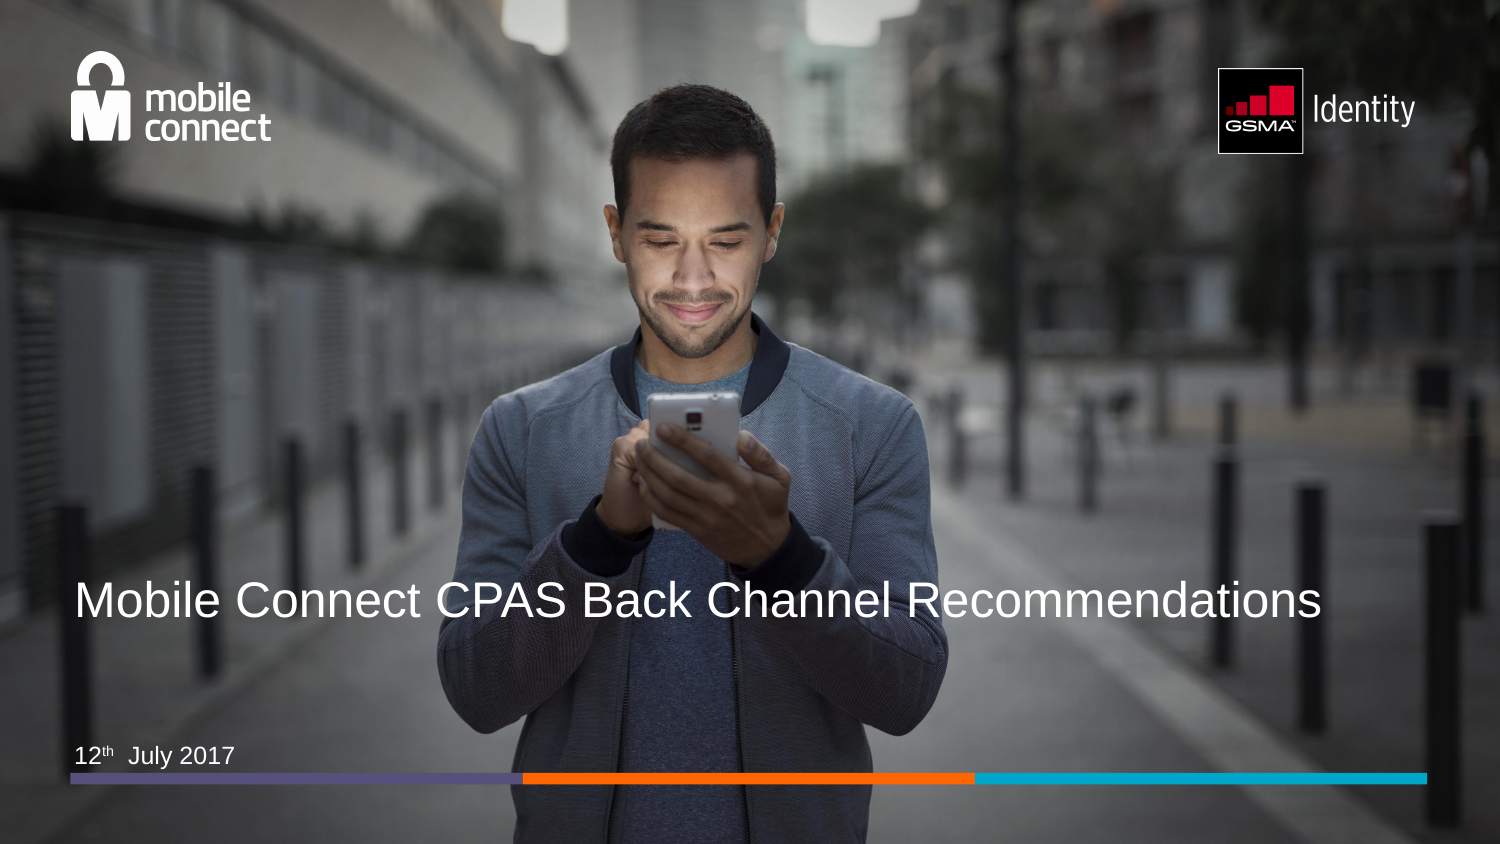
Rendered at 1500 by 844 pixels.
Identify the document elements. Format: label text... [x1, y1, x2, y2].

picture [0, 0, 1500, 844]
list 12th July 2017 [0, 731, 772, 780]
title Mobile Connect CPAS Back Channel Recommendations [0, 560, 1467, 671]
